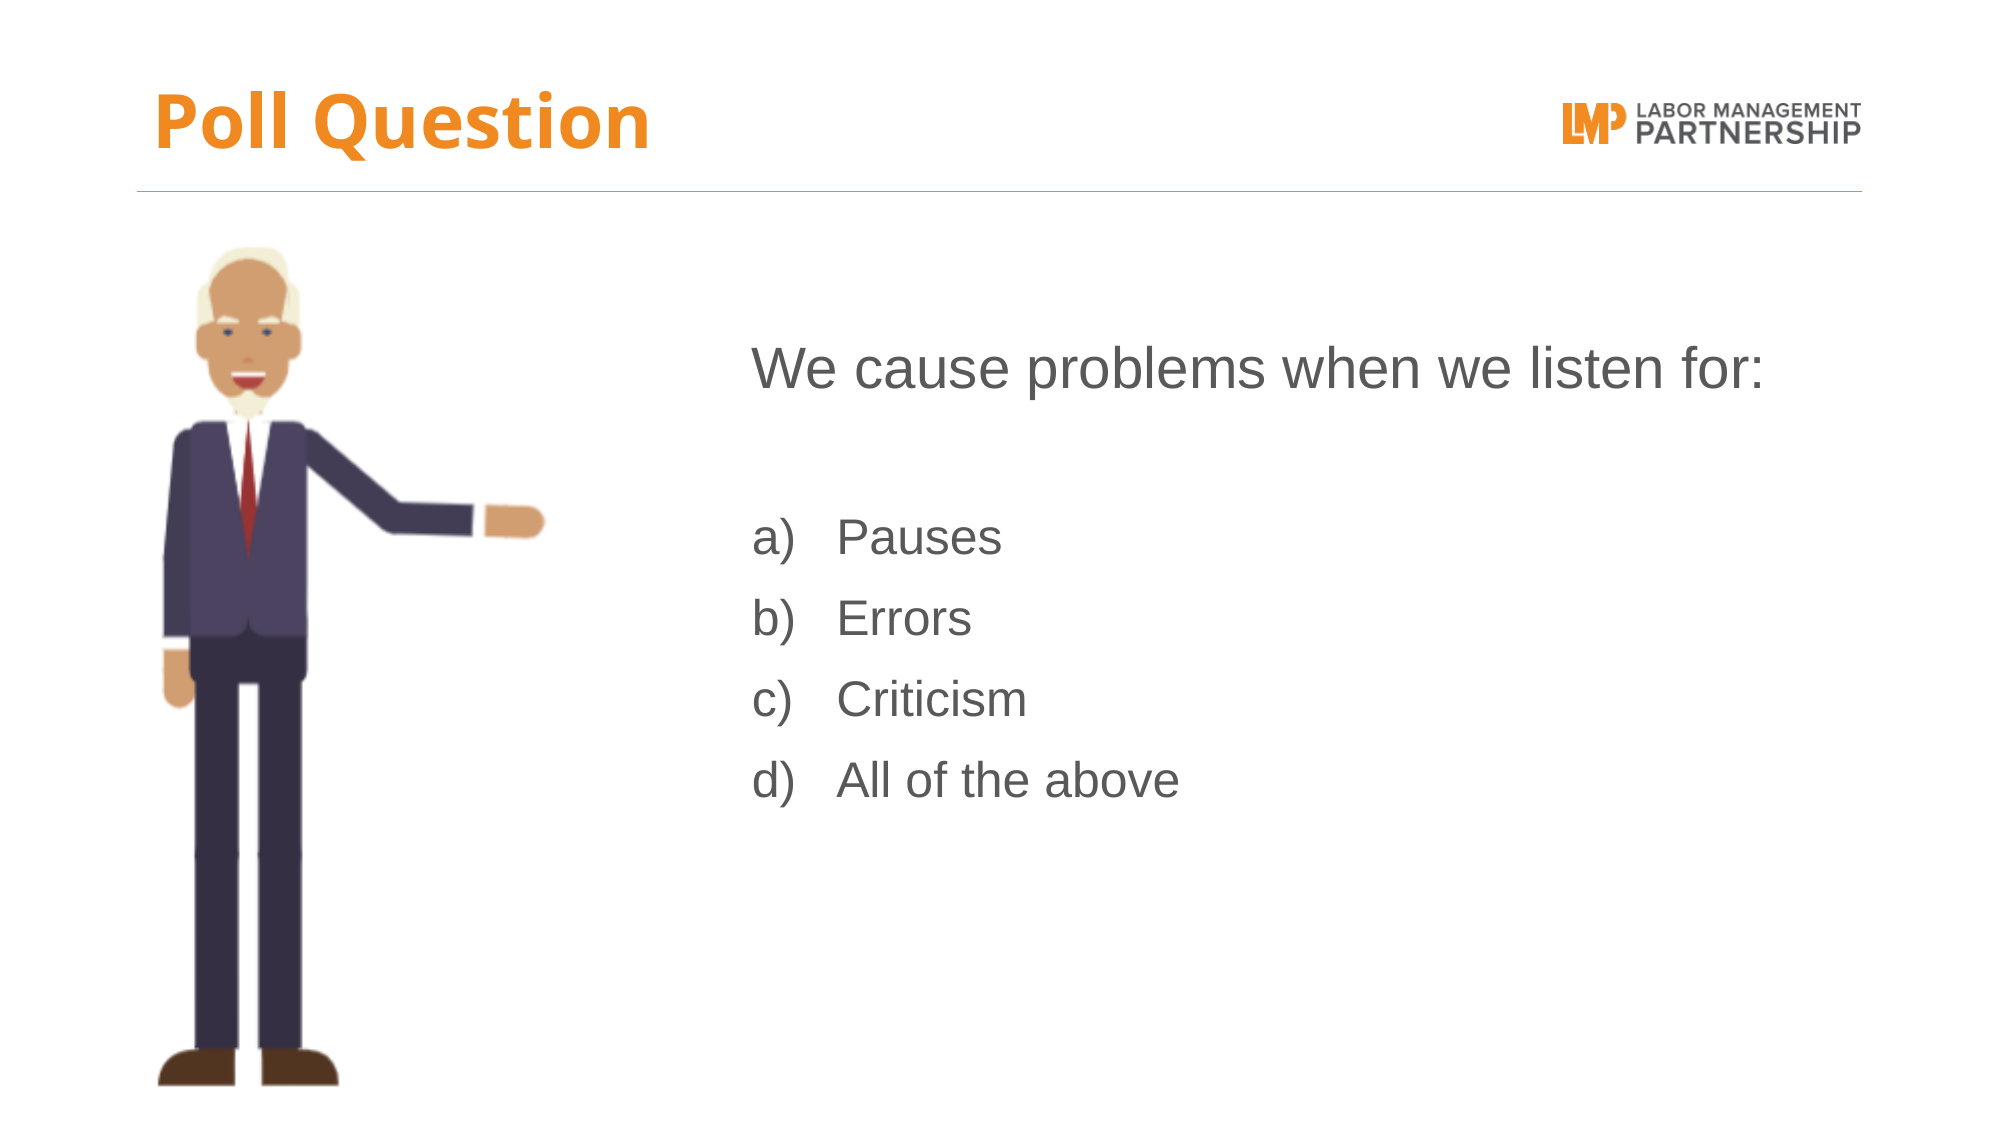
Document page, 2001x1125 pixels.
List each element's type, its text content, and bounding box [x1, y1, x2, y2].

list We cause problems when we listen for: Pauses Errors Criticism All of the above [736, 322, 1863, 1014]
picture [1562, 103, 1863, 144]
picture [119, 207, 575, 1112]
title Poll Question [137, 59, 1529, 188]
